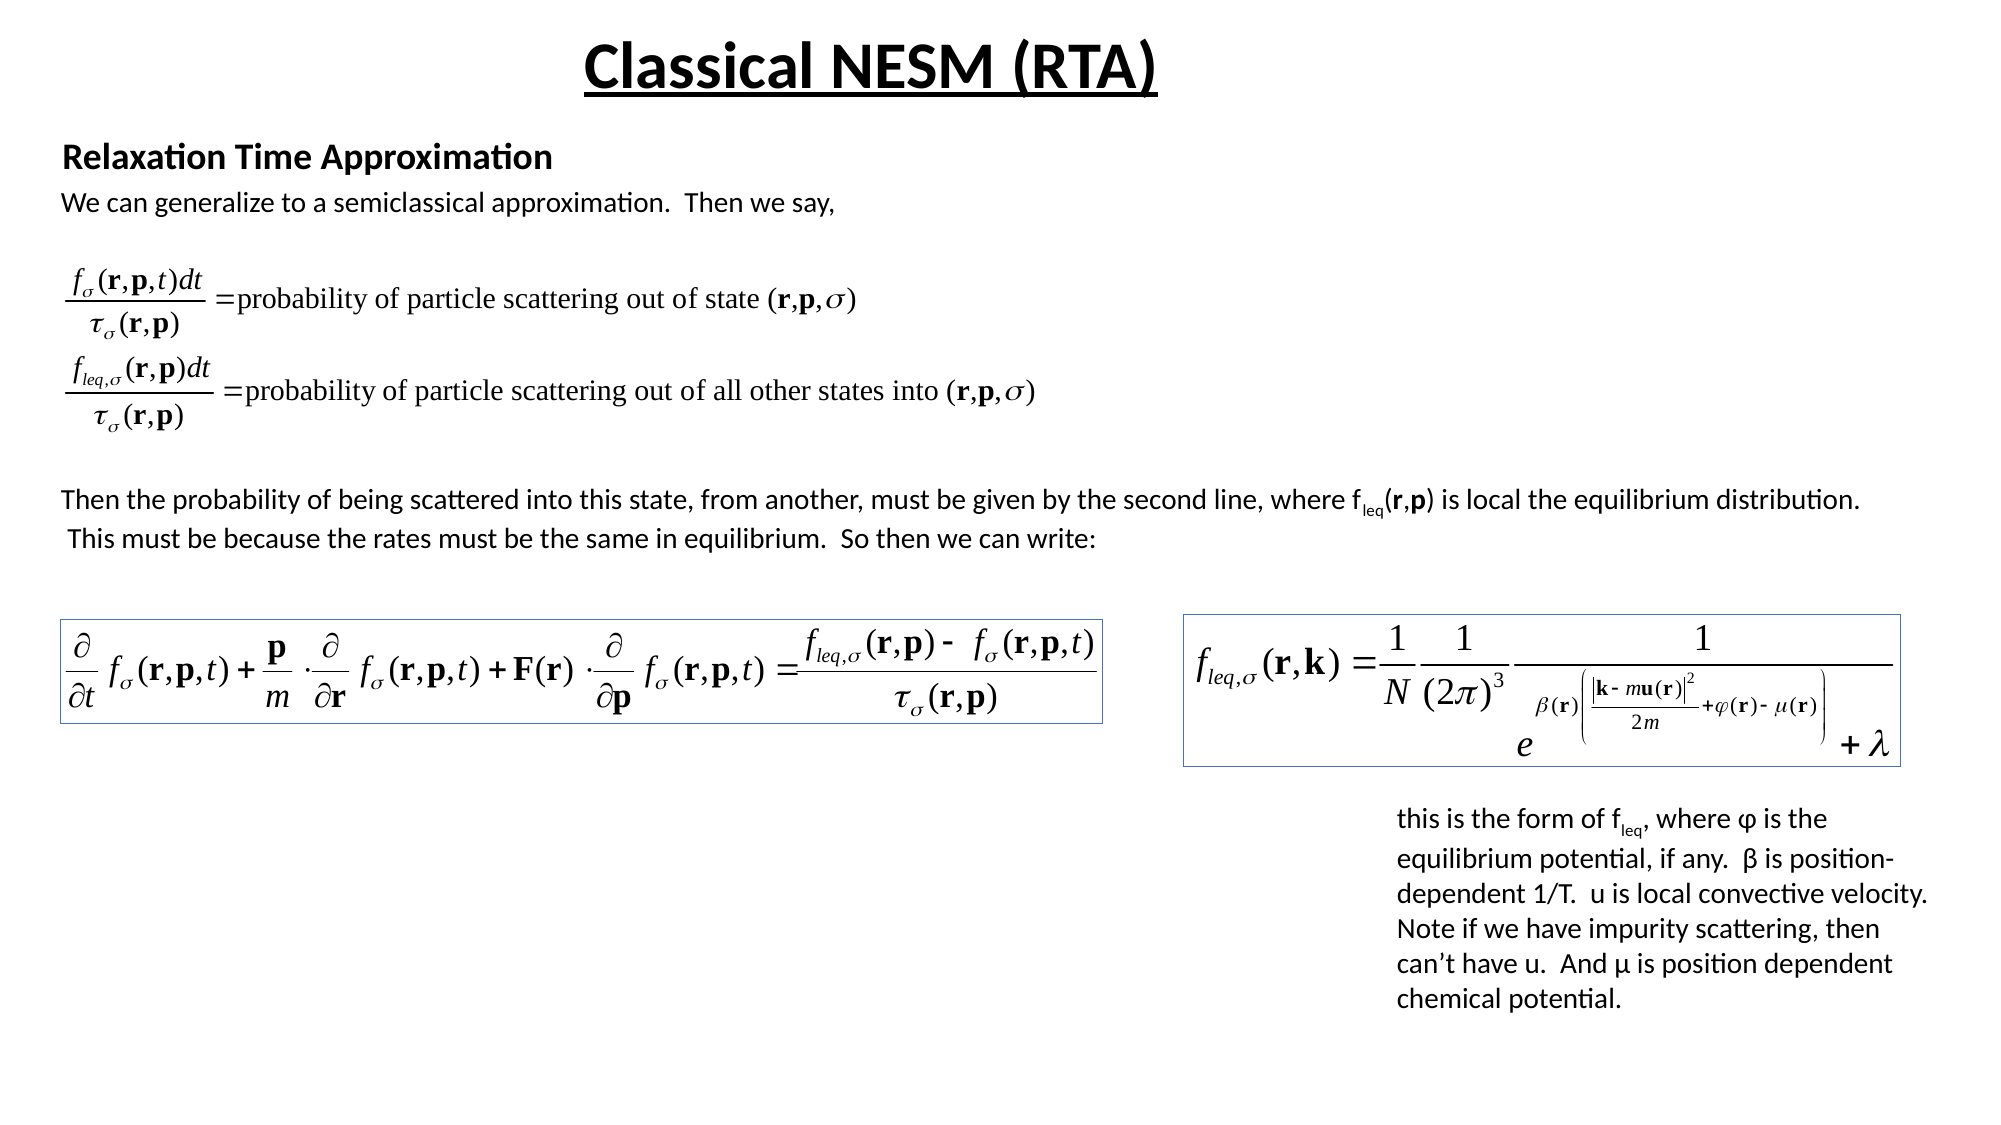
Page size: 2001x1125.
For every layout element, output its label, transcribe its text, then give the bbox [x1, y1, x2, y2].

text_box Classical NESM (RTA) [569, 14, 1227, 109]
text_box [1183, 614, 1902, 767]
text_box We can generalize to a semiclassical approximation. Then we say, [46, 175, 1907, 226]
text_box Relaxation Time Approximation [47, 124, 659, 185]
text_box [60, 618, 1103, 724]
text_box Then the probability of being scattered into this state, from another, must be given by the second line, where fleq(r,p) is local the equilibrium distribution. This must be because the rates must be the same in equilibrium. So then we can write: [46, 472, 1876, 563]
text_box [60, 259, 1042, 439]
text_box this is the form of fleq, where φ is the equilibrium potential, if any. β is position-dependent 1/T. u is local convective velocity. Note if we have impurity scattering, then can’t have u. And μ is position dependent chemical potential. [1382, 792, 1951, 1022]
